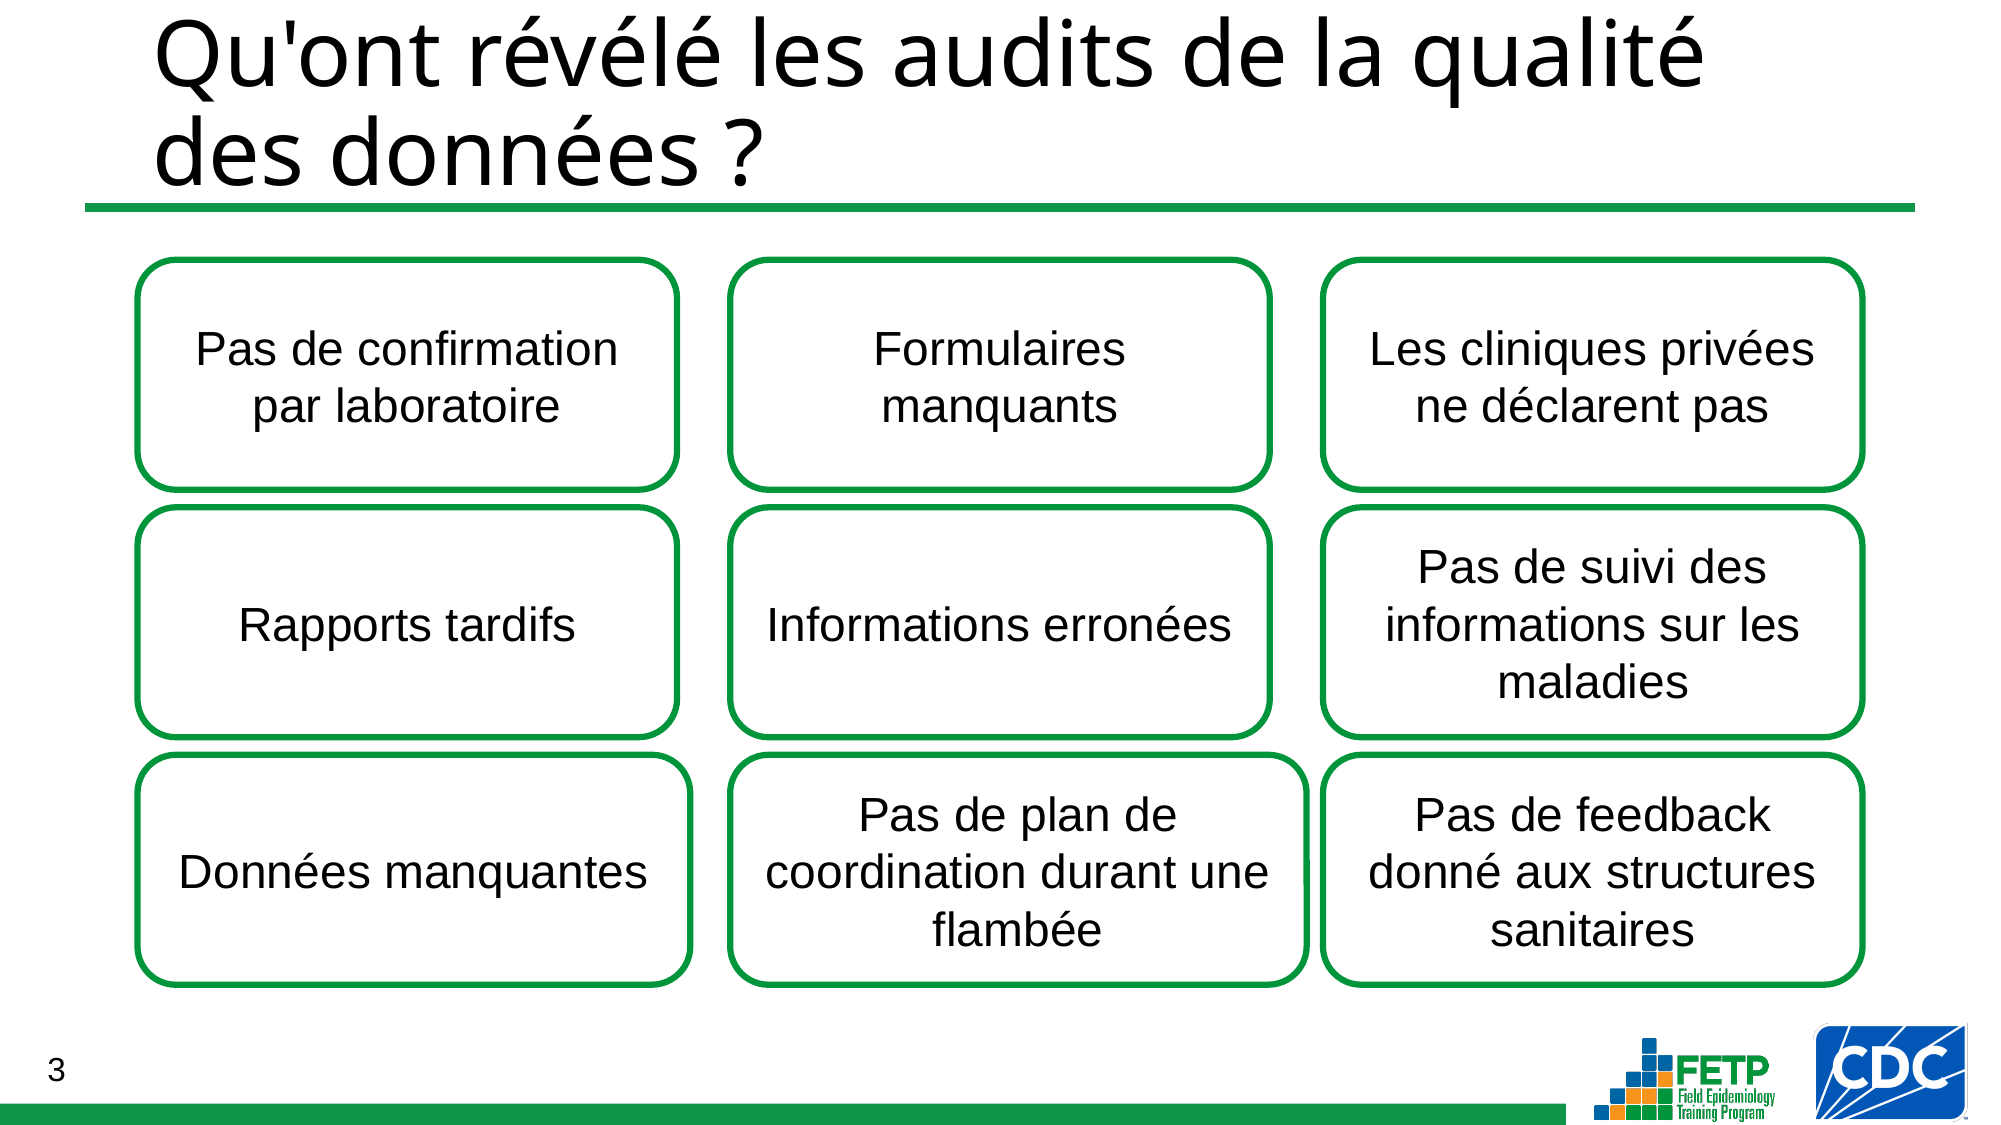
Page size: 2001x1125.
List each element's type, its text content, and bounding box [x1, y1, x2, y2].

title Qu'ont révélé les audits de la qualité des données ? [137, 0, 1863, 207]
picture [1813, 1023, 1968, 1122]
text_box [137, 259, 1863, 986]
picture [1594, 1038, 1775, 1122]
